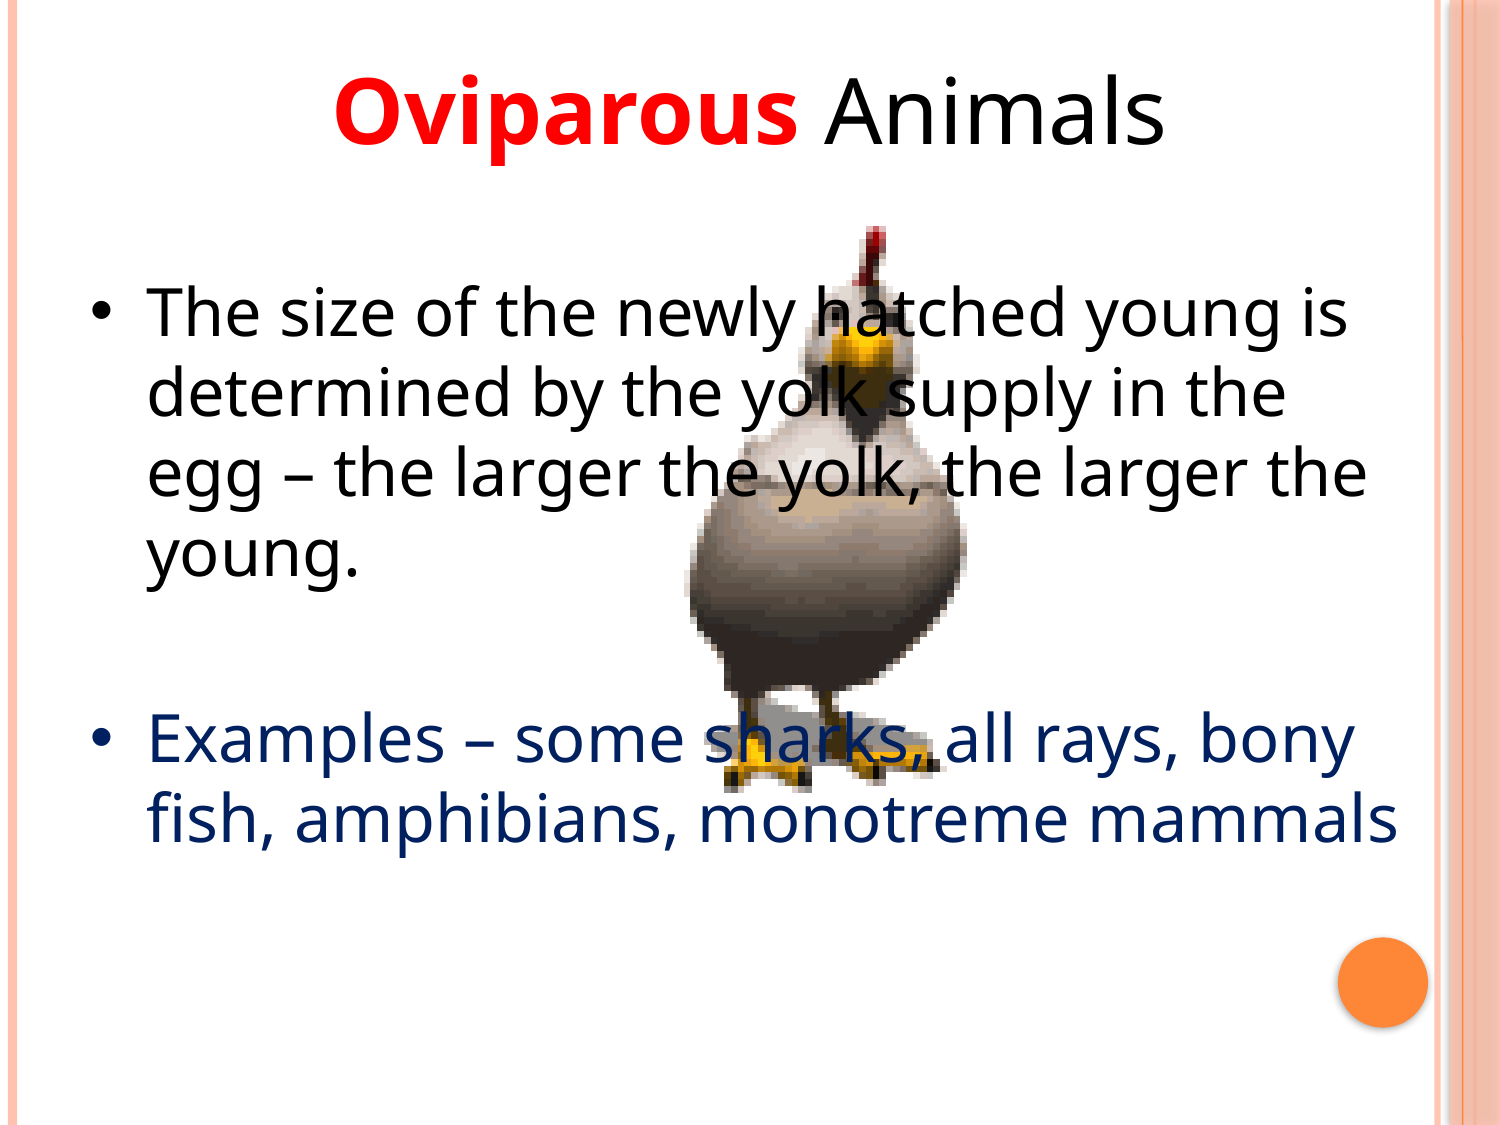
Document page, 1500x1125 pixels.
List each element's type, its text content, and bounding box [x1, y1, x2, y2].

picture [468, 198, 1009, 874]
text_box Oviparous Animals [74, 45, 1425, 233]
text_box The size of the newly hatched young is determined by the yolk supply in the egg – the larger the yolk, the larger the young. Examples – some sharks, all rays, bony fish, amphibians, monotreme mammals [74, 262, 1425, 1005]
